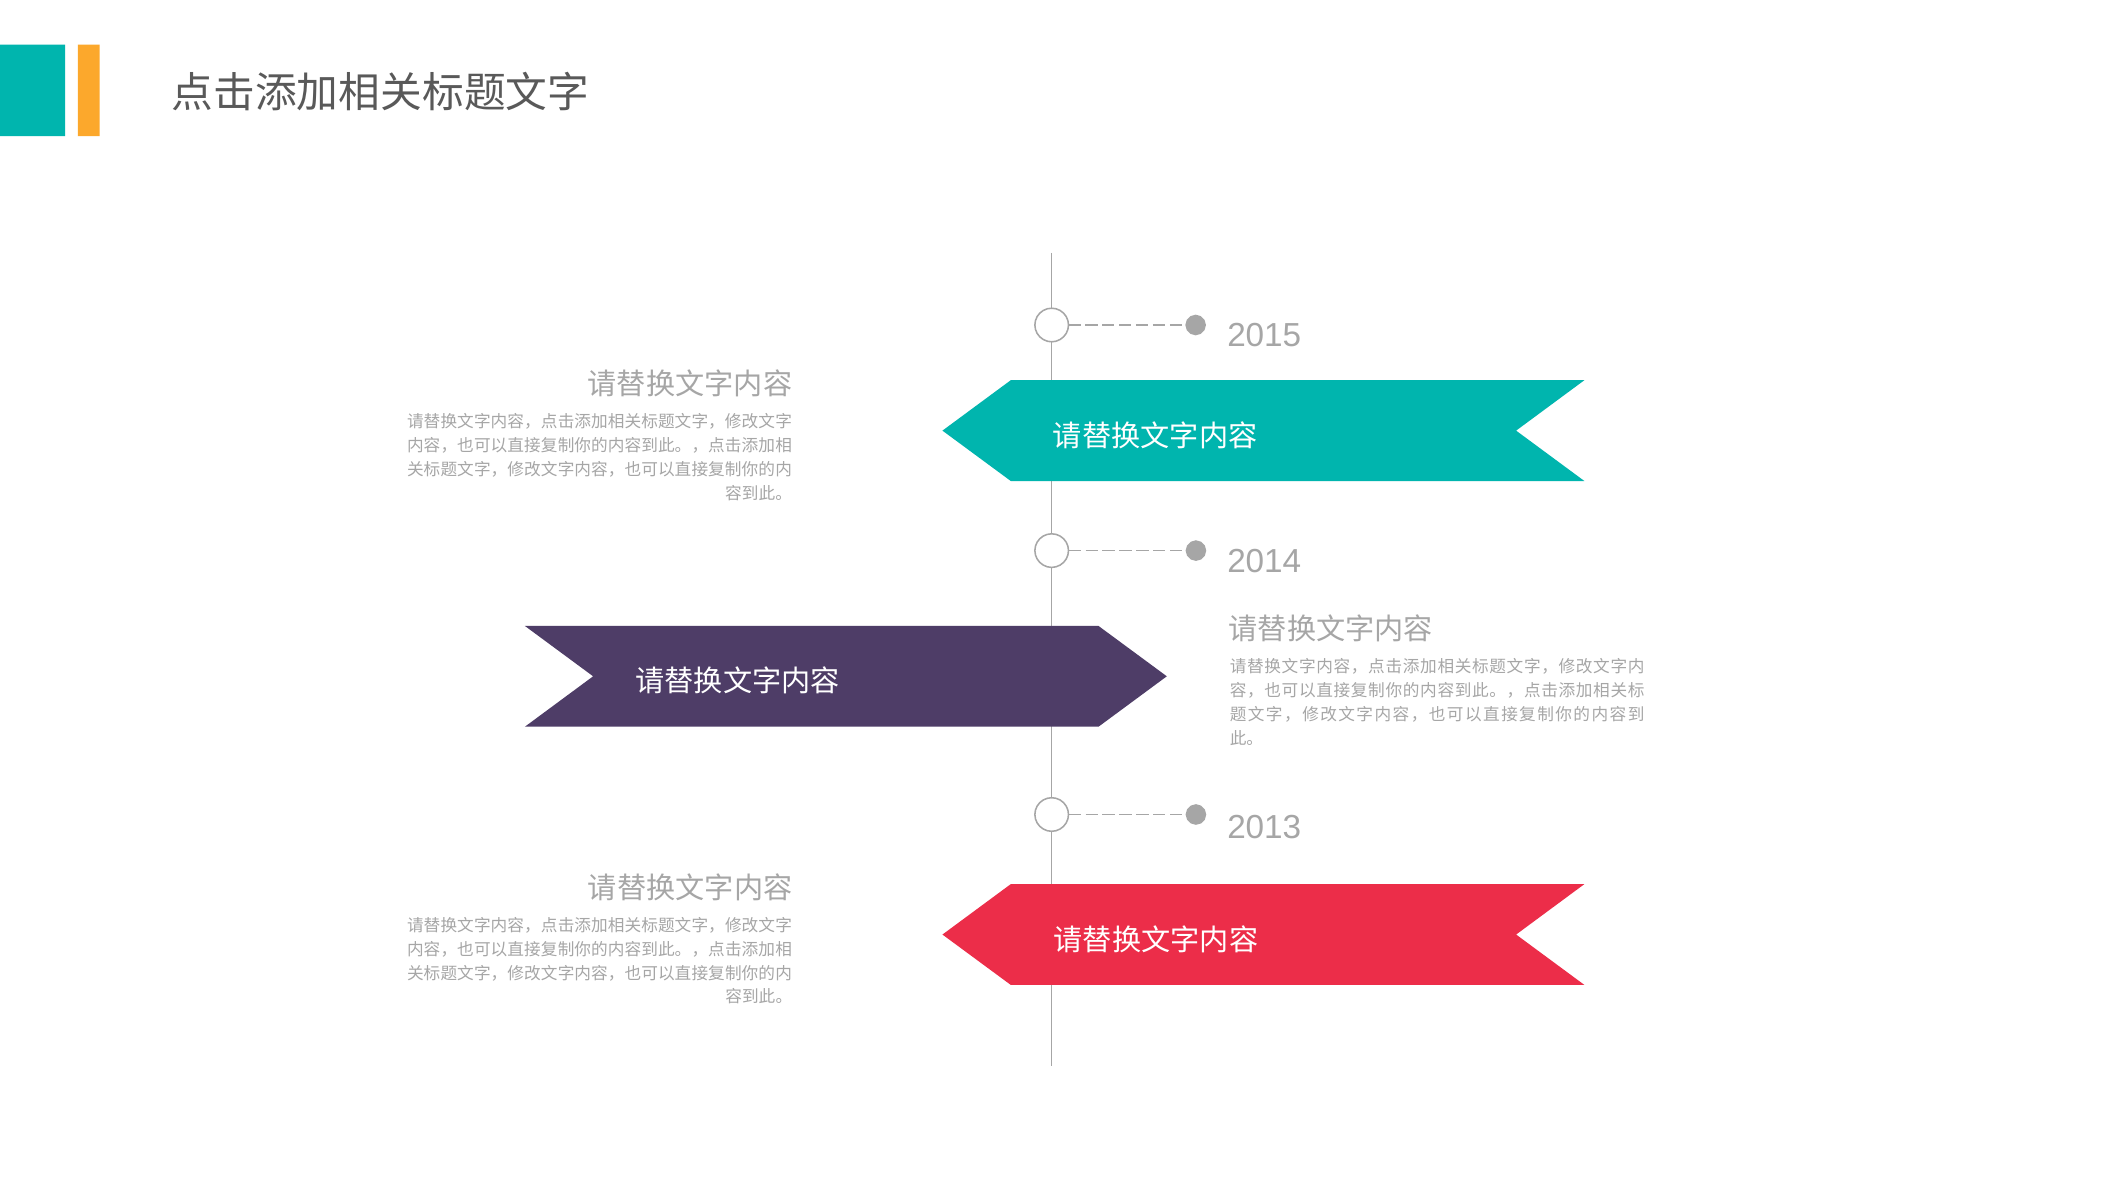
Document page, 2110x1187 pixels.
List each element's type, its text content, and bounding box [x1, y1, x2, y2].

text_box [387, 854, 809, 1016]
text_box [1034, 308, 1196, 342]
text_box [1034, 797, 1196, 832]
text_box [942, 884, 1585, 985]
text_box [387, 350, 809, 512]
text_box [1212, 596, 1660, 733]
text_box 2013 [1212, 789, 1317, 853]
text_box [524, 625, 1167, 727]
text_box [942, 380, 1585, 481]
text_box 2015 [1212, 298, 1317, 361]
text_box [1034, 533, 1196, 568]
text_box 2014 [1212, 523, 1317, 587]
text_box 点击添加相关标题文字 [135, 44, 625, 137]
